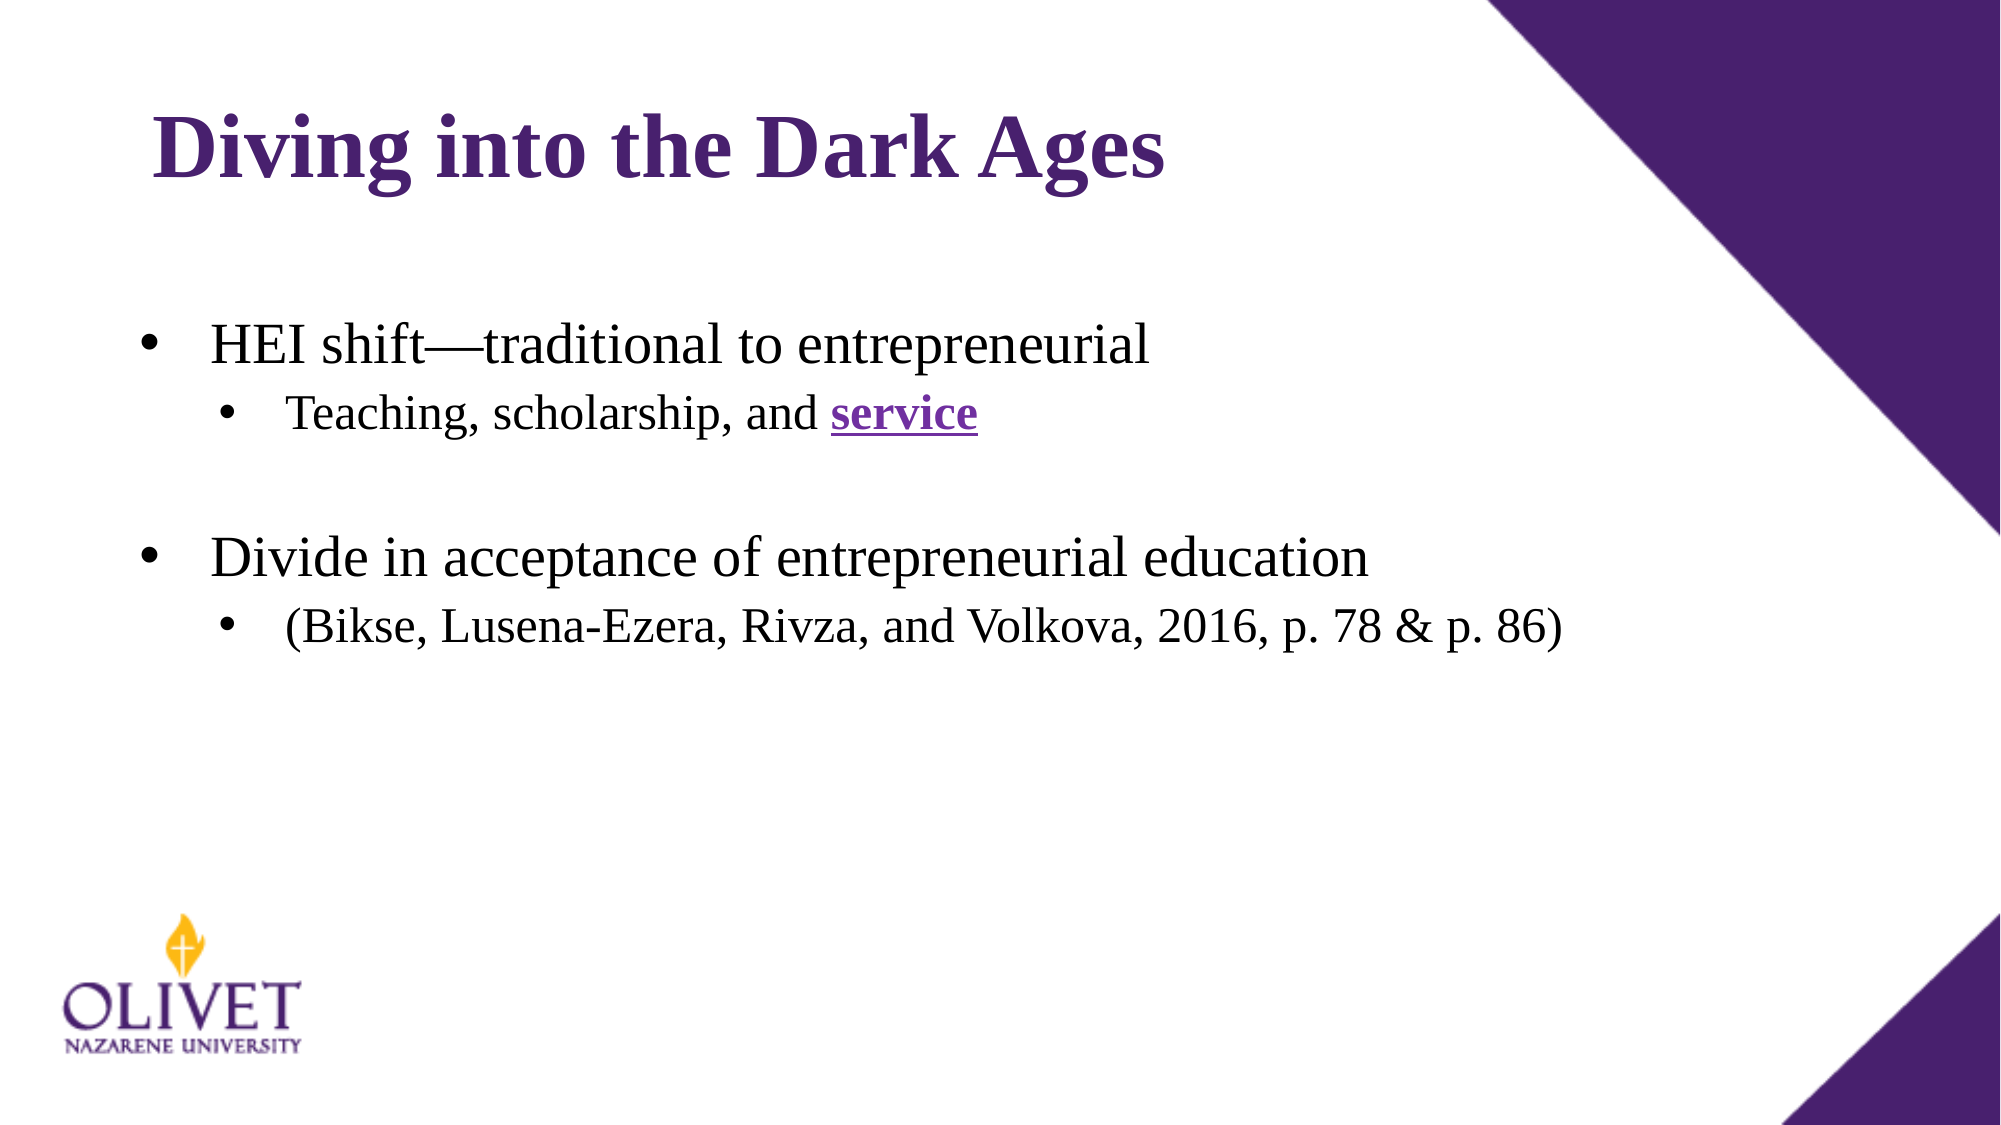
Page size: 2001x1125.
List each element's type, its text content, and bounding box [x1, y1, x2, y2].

picture [0, 0, 2001, 1125]
list HEI shift—traditional to entrepreneurial Teaching, scholarship, and service Divide in acceptance of entrepreneurial education (Bikse, Lusena-Ezera, Rivza, and Volkova, 2016, p. 78 & p. 86) [120, 215, 1754, 893]
title Diving into the Dark Ages [137, 59, 1542, 215]
